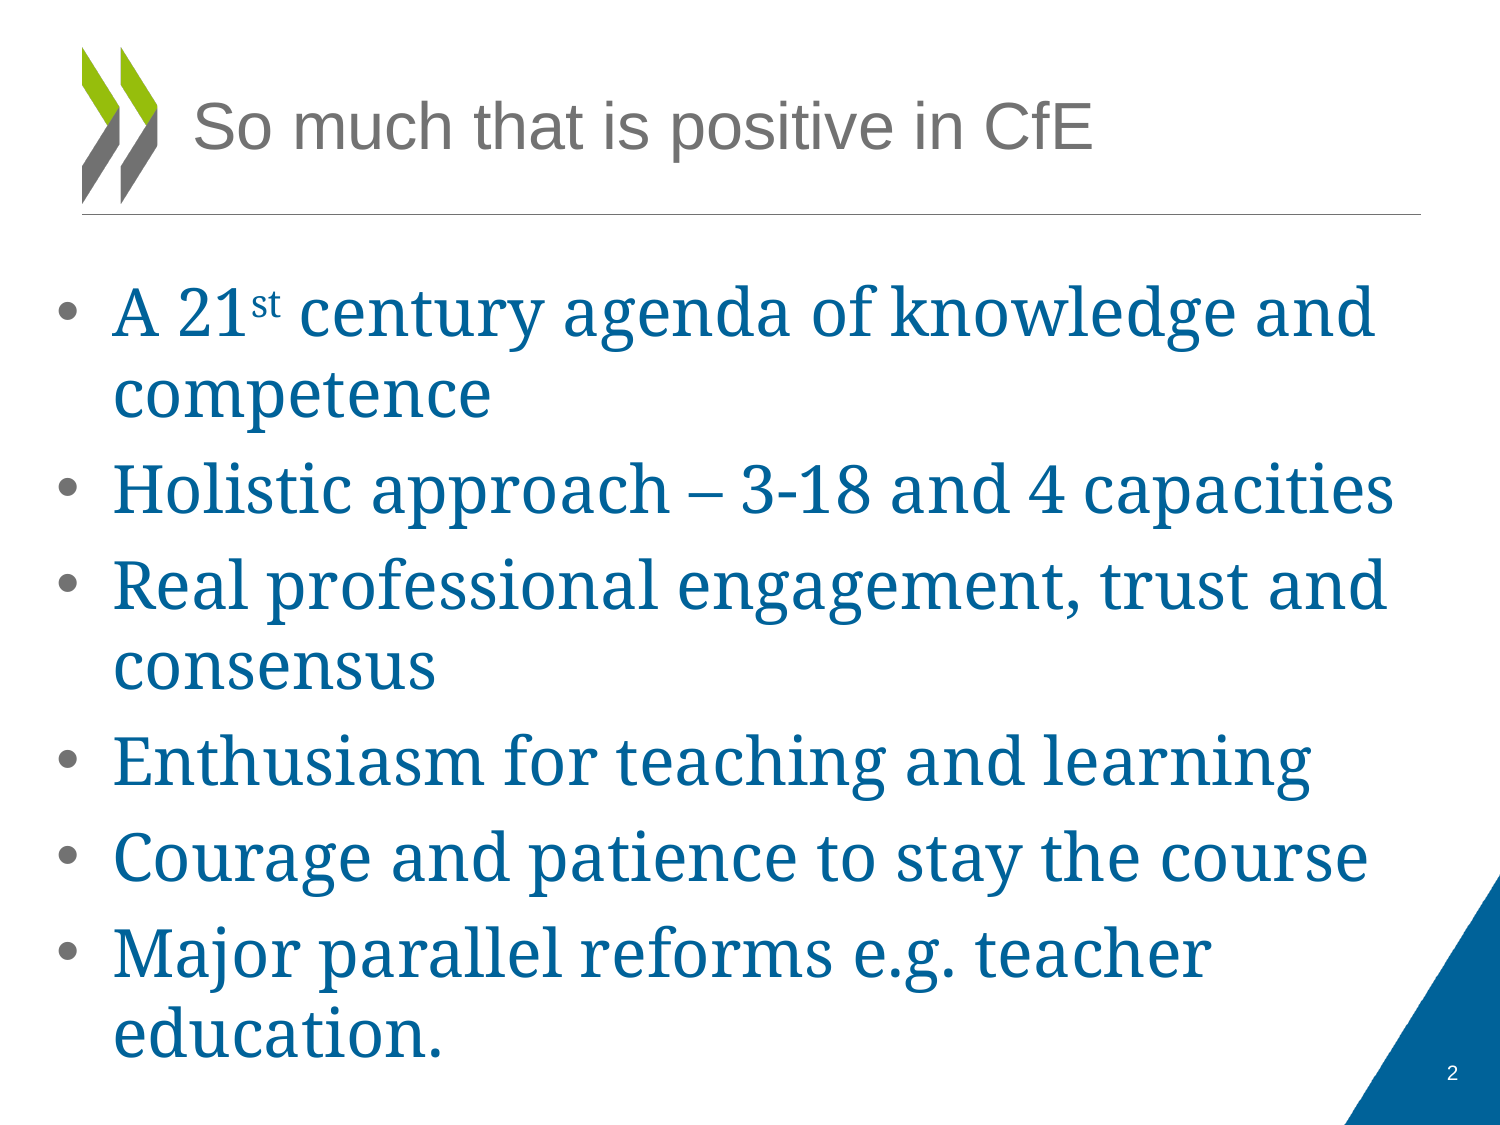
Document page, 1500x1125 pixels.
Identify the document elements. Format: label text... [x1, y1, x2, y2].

slide_number 2 [1417, 1051, 1474, 1092]
list A 21st century agenda of knowledge and competence Holistic approach – 3-18 and 4 capacities Real professional engagement, trust and consensus Enthusiasm for teaching and learning Courage and patience to stay the course Major parallel reforms e.g. teacher education. [41, 262, 1447, 1106]
title So much that is positive in CfE [177, 38, 1394, 207]
picture [1344, 874, 1500, 1125]
